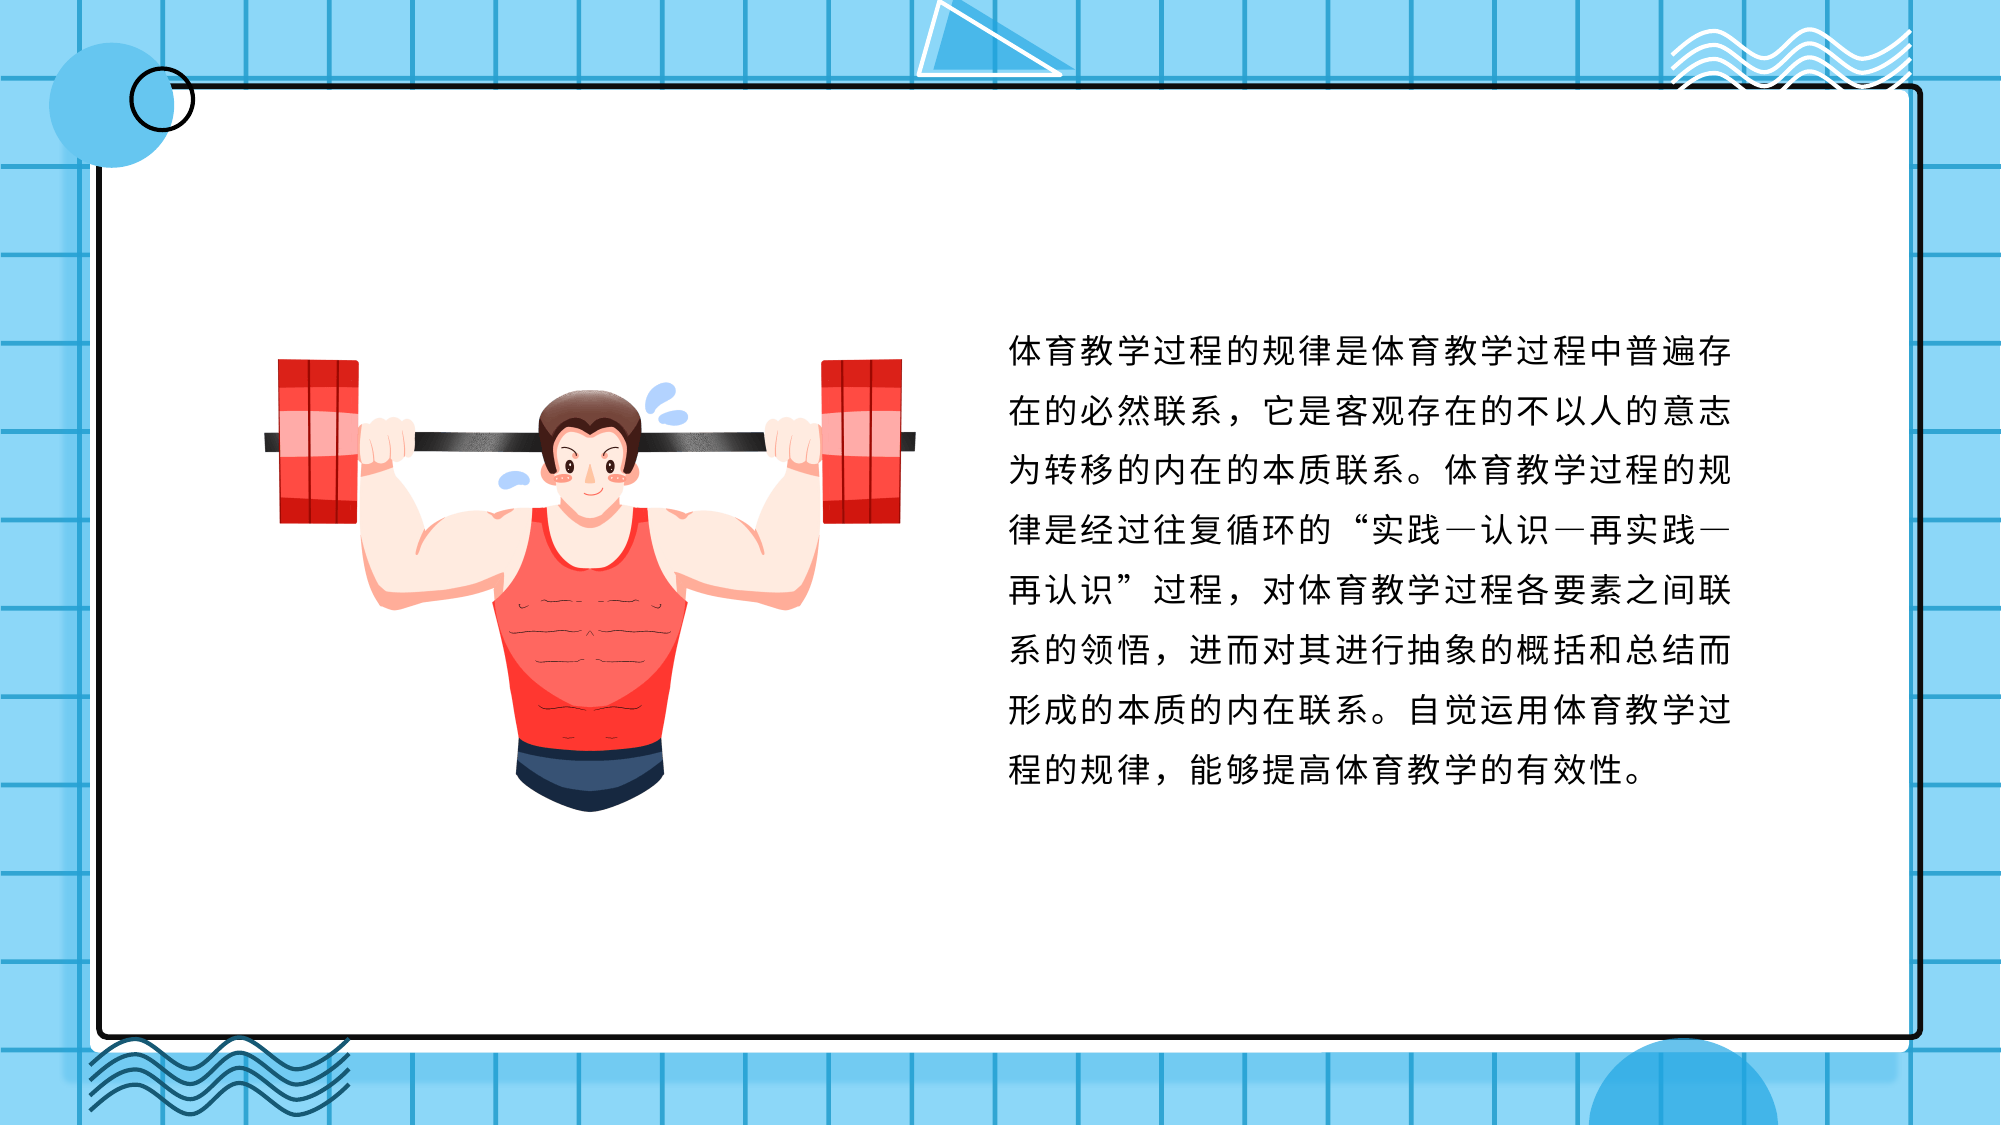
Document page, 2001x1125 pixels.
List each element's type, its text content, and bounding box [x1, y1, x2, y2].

picture [165, 202, 1016, 1053]
text_box 体育教学过程的规律是体育教学过程中普遍存在的必然联系，它是客观存在的不以人的意志为转移的内在的本质联系。体育教学过程的规律是经过往复循环的“实践—认识—再实践—再认识”过程，对体育教学过程各要素之间联系的领悟，进而对其进行抽象的概括和总结而形成的本质的内在联系。自觉运用体育教学过程的规律，能够提高体育教学的有效性。 [1020, 302, 1769, 786]
